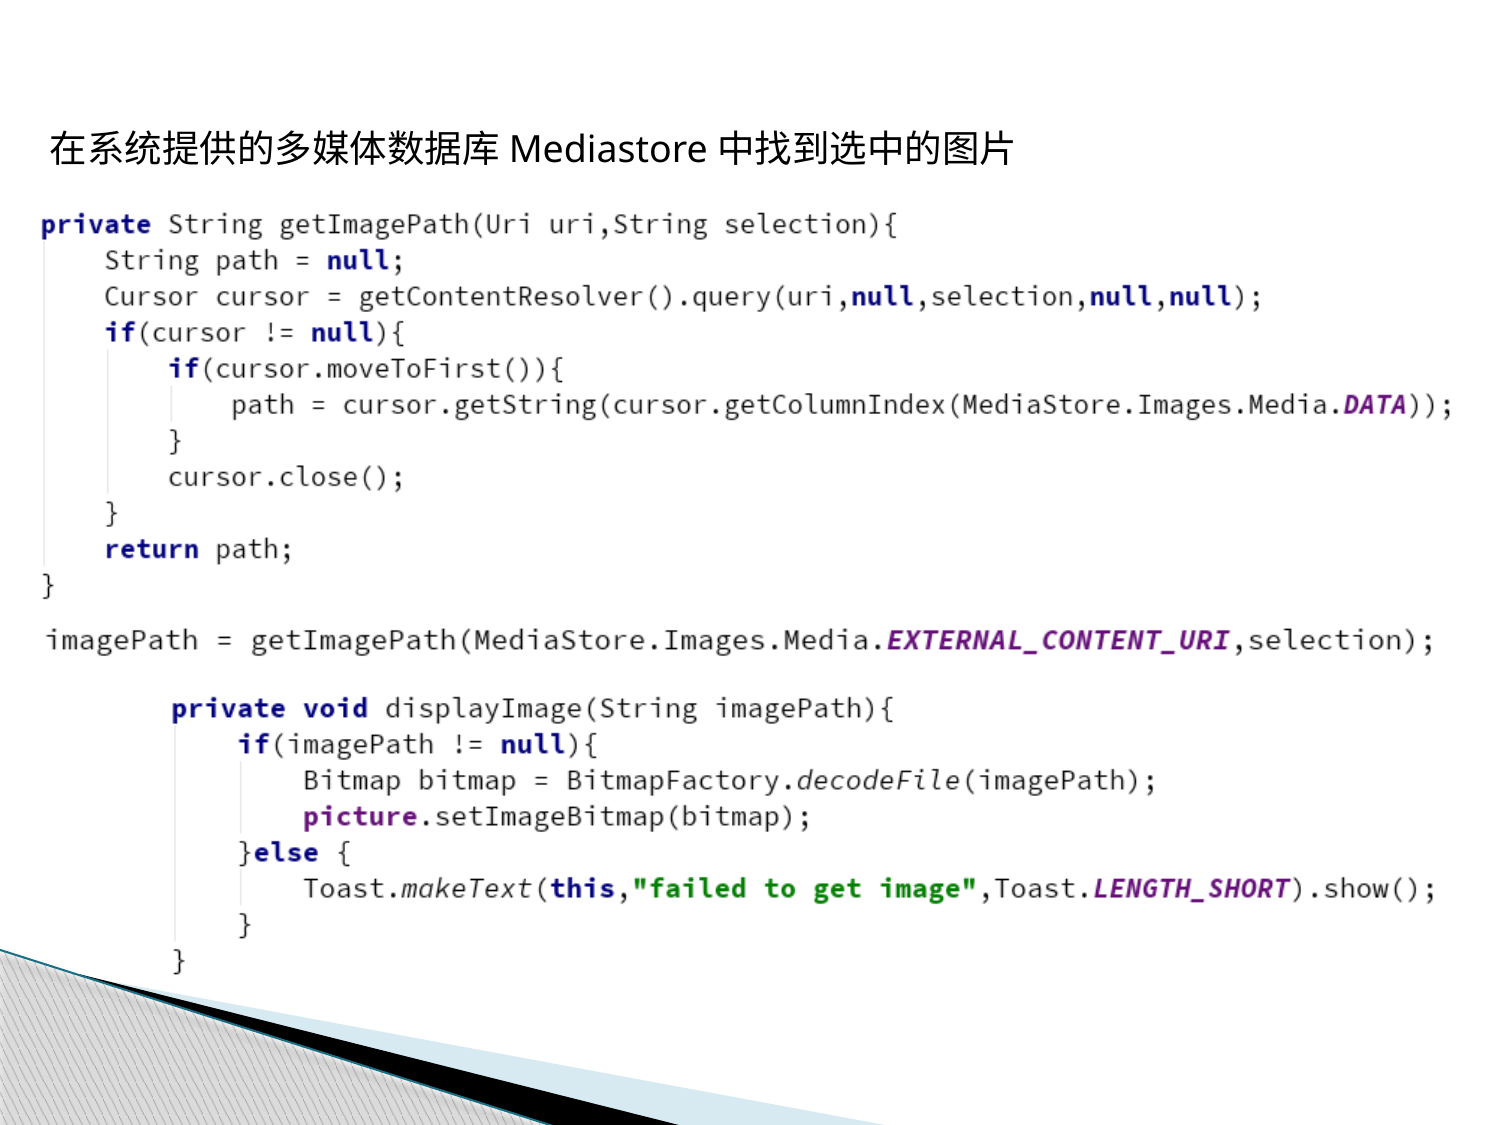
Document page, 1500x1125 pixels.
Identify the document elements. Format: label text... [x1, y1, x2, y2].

picture [34, 210, 1500, 607]
picture [34, 620, 1462, 664]
picture [163, 691, 1467, 984]
text_box 在系统提供的多媒体数据库Mediastore中找到选中的图片 [35, 117, 1219, 177]
